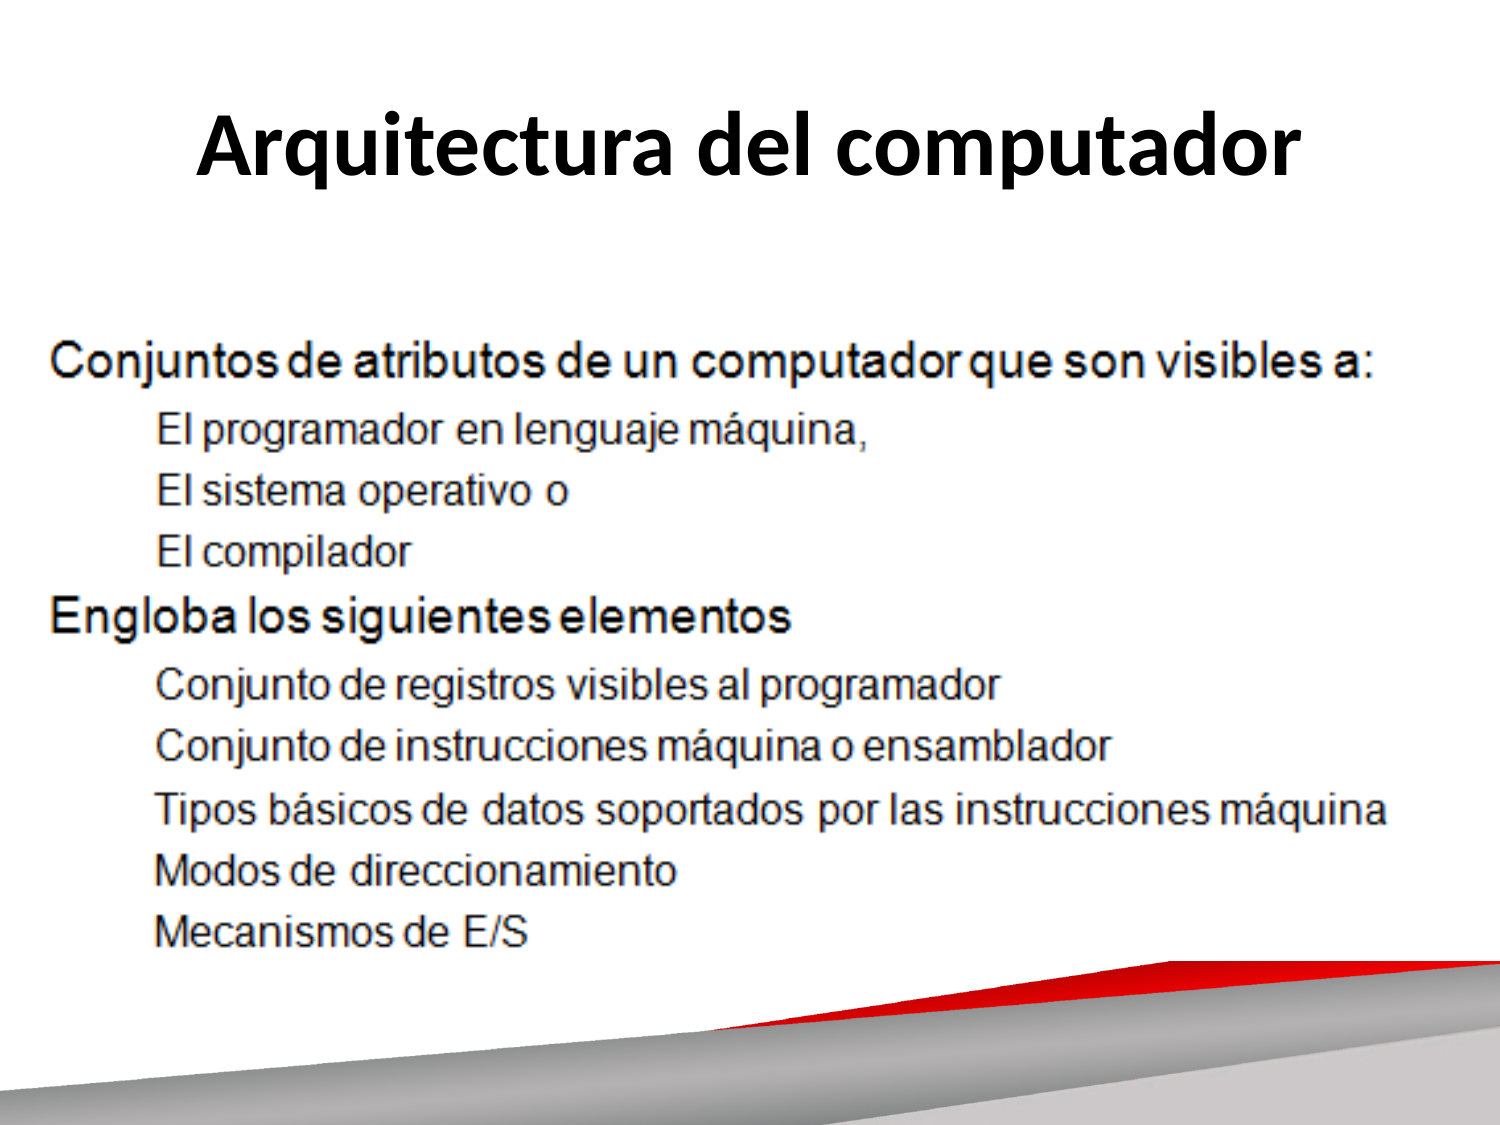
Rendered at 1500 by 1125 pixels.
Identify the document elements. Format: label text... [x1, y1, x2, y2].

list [39, 327, 1500, 962]
title Arquitectura del computador [75, 45, 1425, 233]
picture [0, 911, 1500, 1125]
